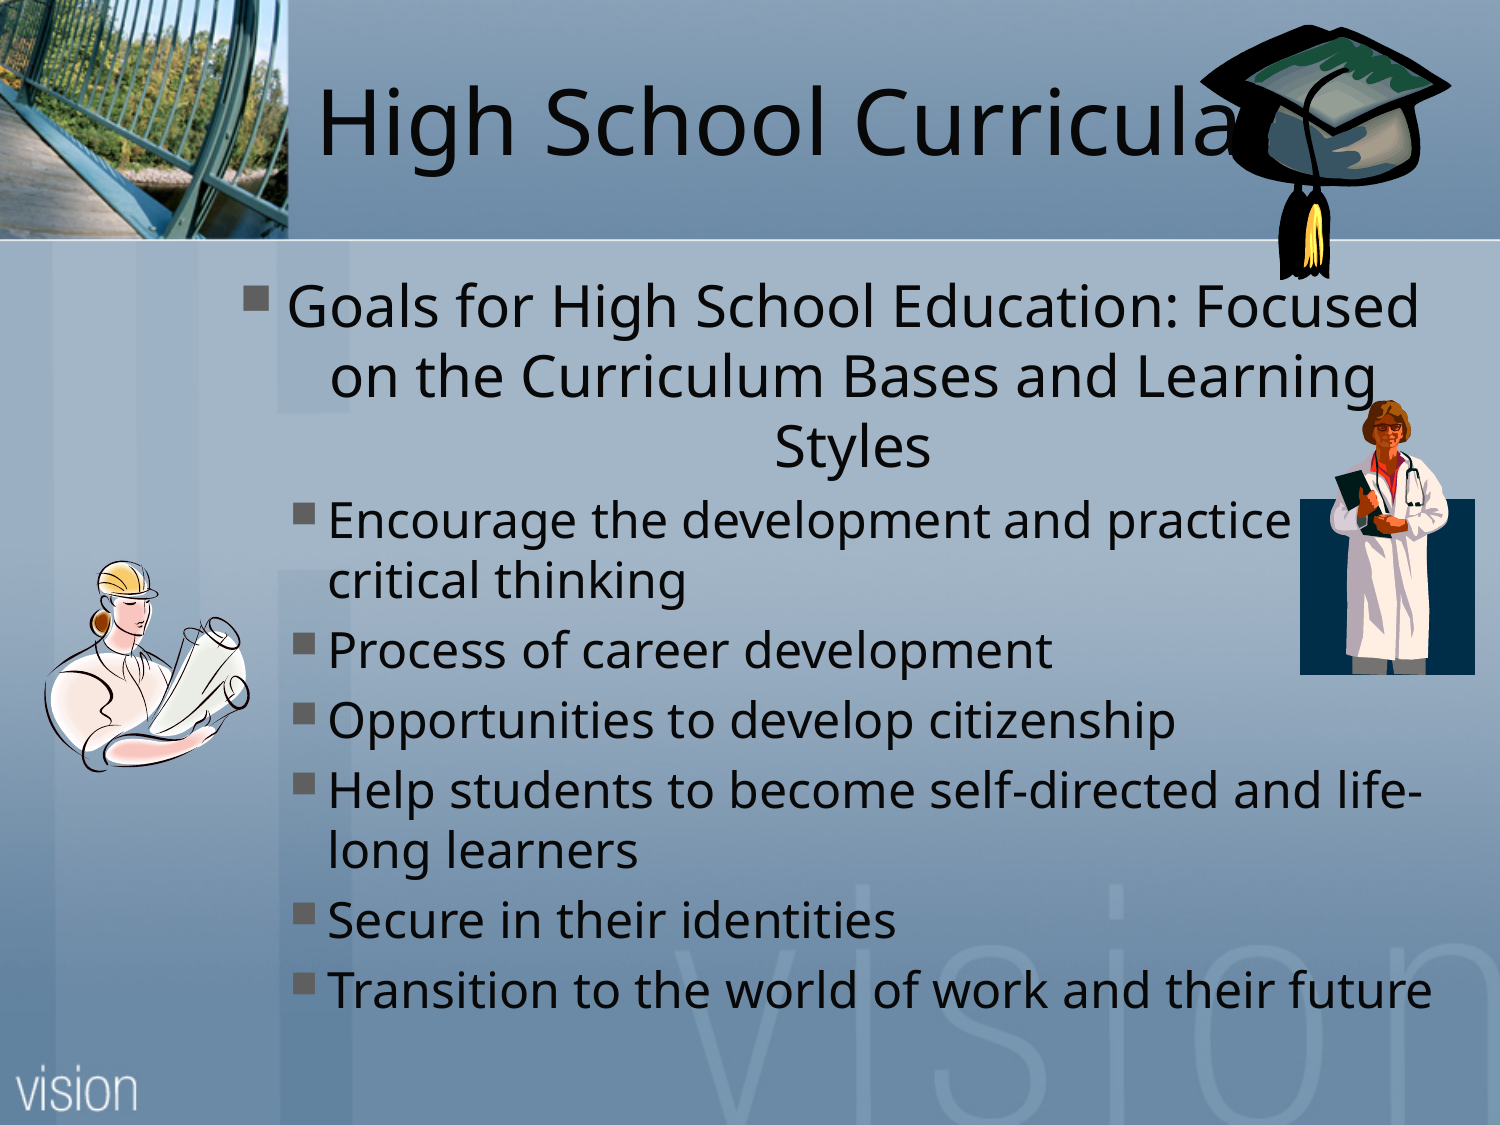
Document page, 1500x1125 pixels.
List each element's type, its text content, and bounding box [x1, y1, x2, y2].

title High School Curricula [1458, 30, 1462, 207]
picture [0, 0, 1500, 1125]
title High School Curricula [299, 30, 1194, 207]
list Goals for High School Education: Focused on the Curriculum Bases and Learning Styles Encourage the development and practice of critical thinking Process of career development Opportunities to develop citizenship Help students to become self-directed and life-long learners Secure in their identities Transition to the world of work and their future [124, 261, 1462, 1095]
